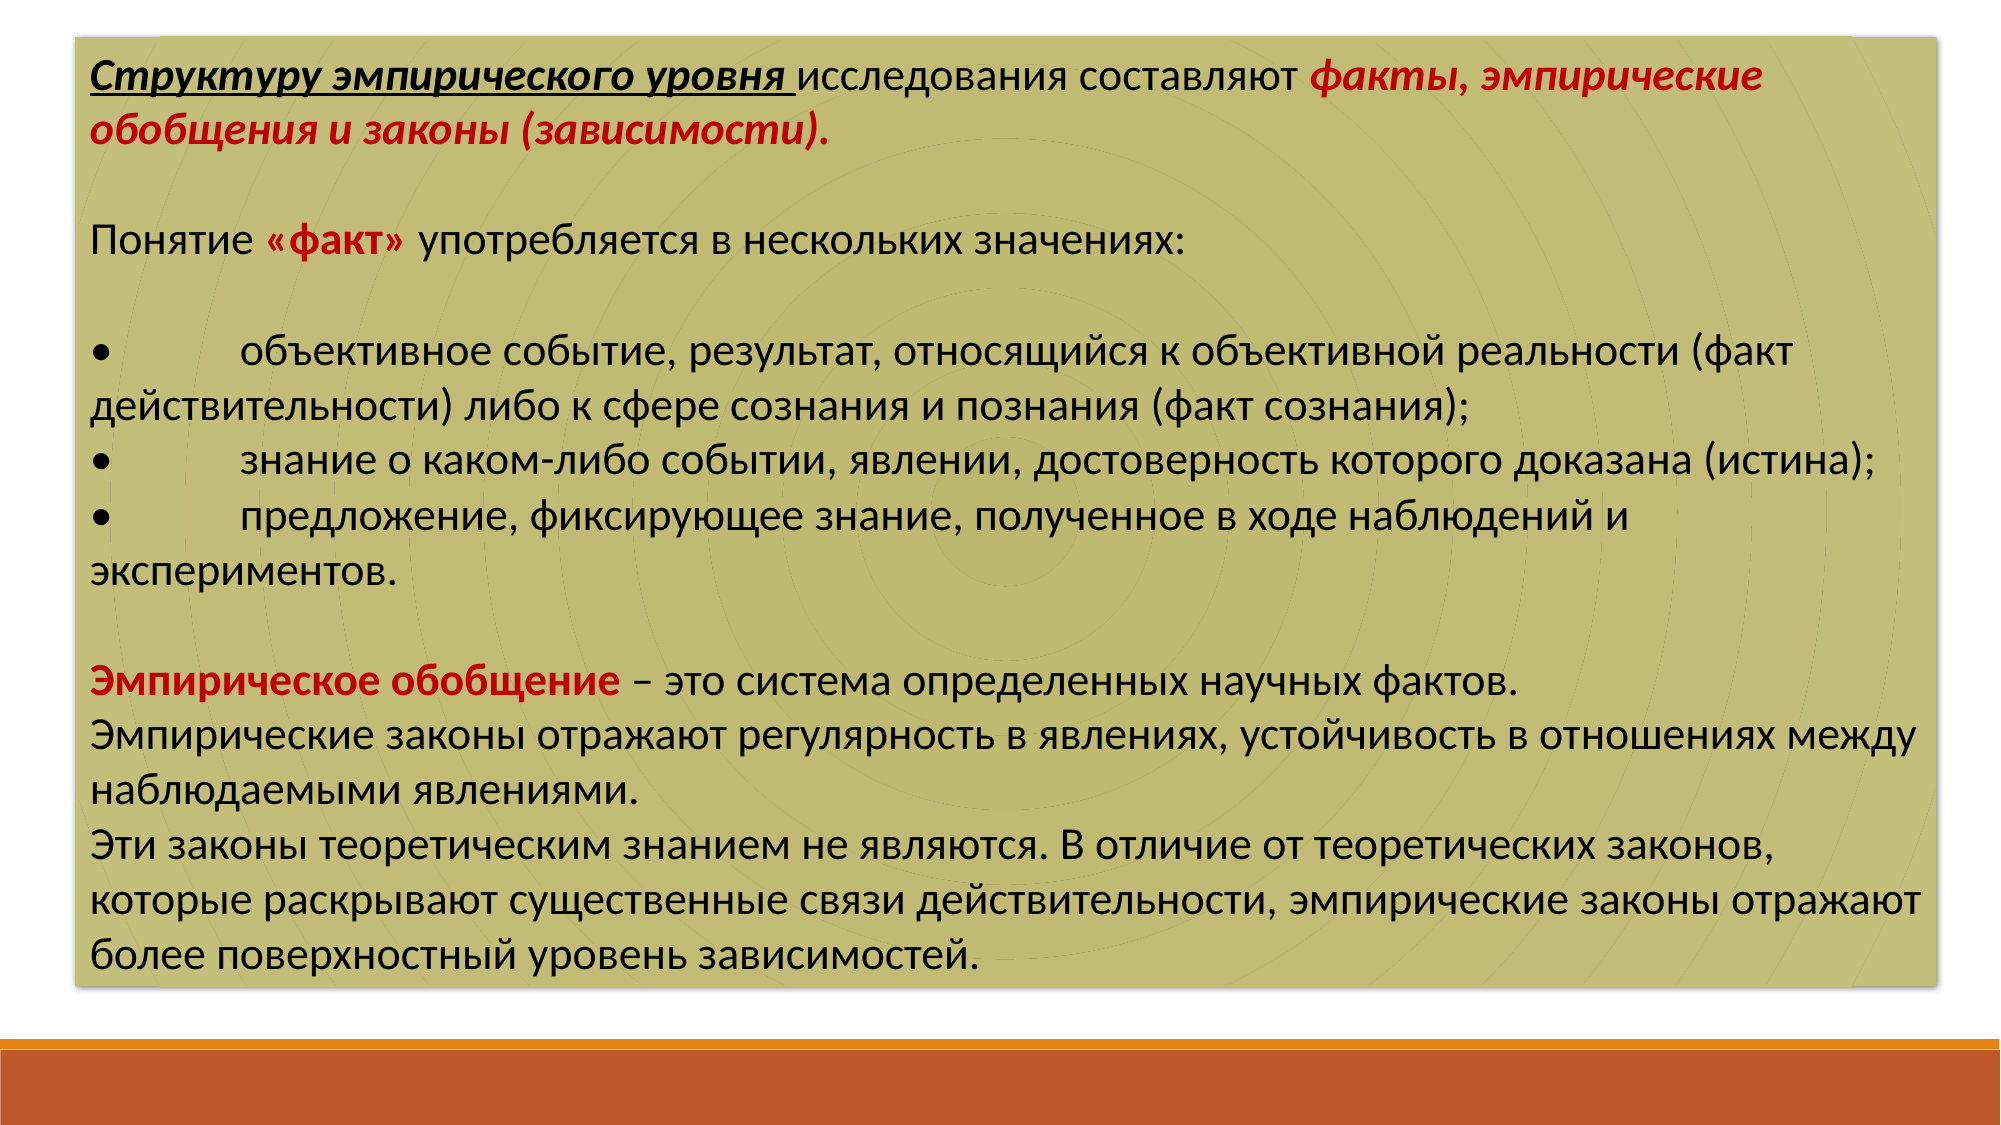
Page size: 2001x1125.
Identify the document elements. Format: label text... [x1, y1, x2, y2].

text_box Структуру эмпирического уровня исследования составляют факты, эмпирические обобщения и законы (зависимости). Понятие «факт» употребляется в нескольких значениях: • объективное событие, результат, относящийся к объективной реальности (факт действительности) либо к сфере сознания и познания (факт сознания); • знание о каком-либо событии, явлении, достоверность которого доказана (истина); • предложение, фиксирующее знание, полученное в ходе наблюдений и экспериментов. Эмпирическое обобщение – это система определенных научных фактов. Эмпирические законы отражают регулярность в явлениях, устойчивость в отношениях между наблюдаемыми явлениями. Эти законы теоретическим знанием не являются. В отличие от теоретических законов, которые раскрывают существенные связи действительности, эмпирические законы отражают более поверхностный уровень зависимостей. [75, 36, 1937, 987]
